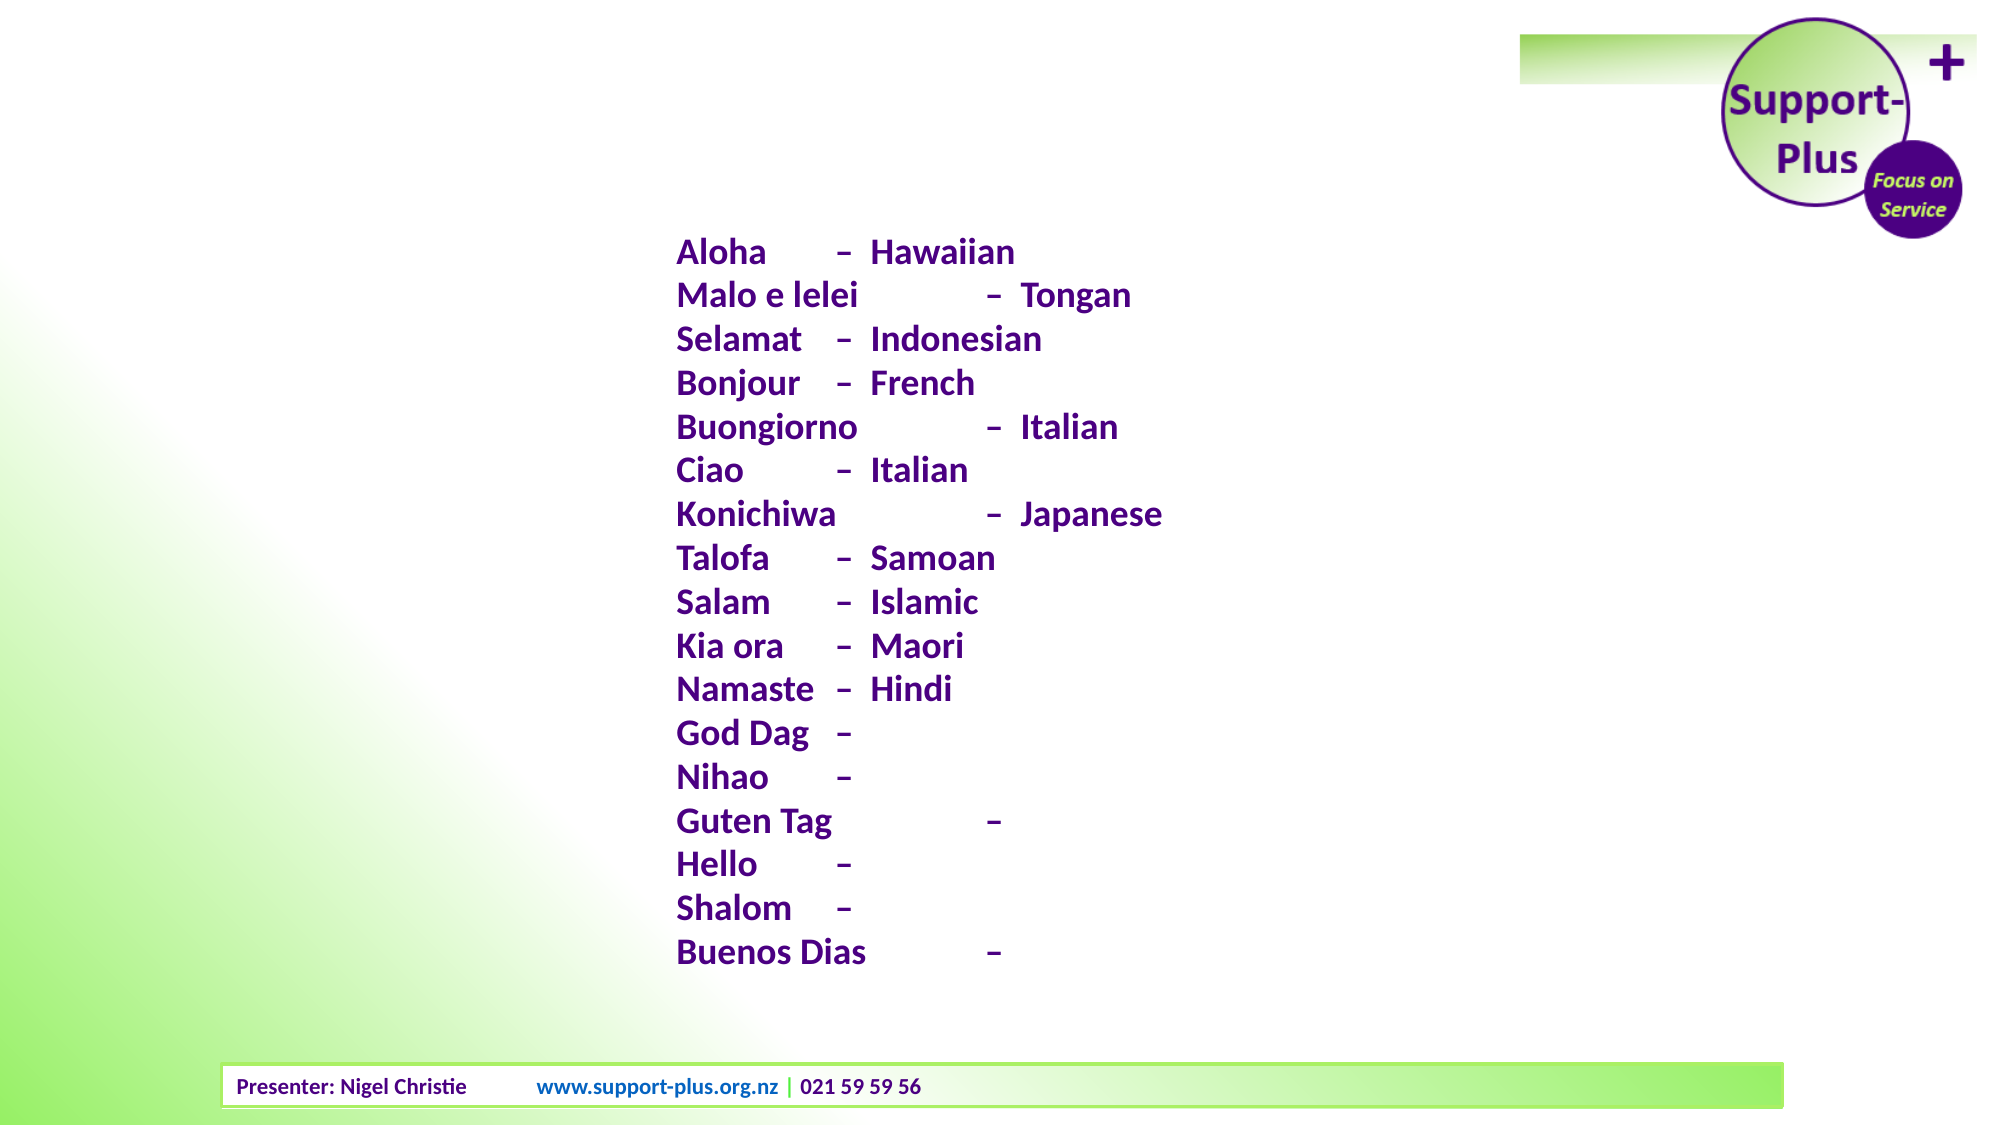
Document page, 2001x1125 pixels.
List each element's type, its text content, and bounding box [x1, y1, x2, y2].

text_box Aloha – Hawaiian Malo e lelei – Tongan Selamat – Indonesian Bonjour – French Buongiorno – Italian Ciao – Italian Konichiwa – Japanese Talofa – Samoan Salam – Islamic Kia ora – Maori Namaste – Hindi God Dag – Nihao – Guten Tag – Hello – Shalom – Buenos Dias – [500, 239, 1500, 980]
text_box Presenter: Nigel Christie www.support-plus.org.nz | 021 59 59 56 [221, 1063, 1783, 1107]
picture [1514, 15, 1983, 246]
